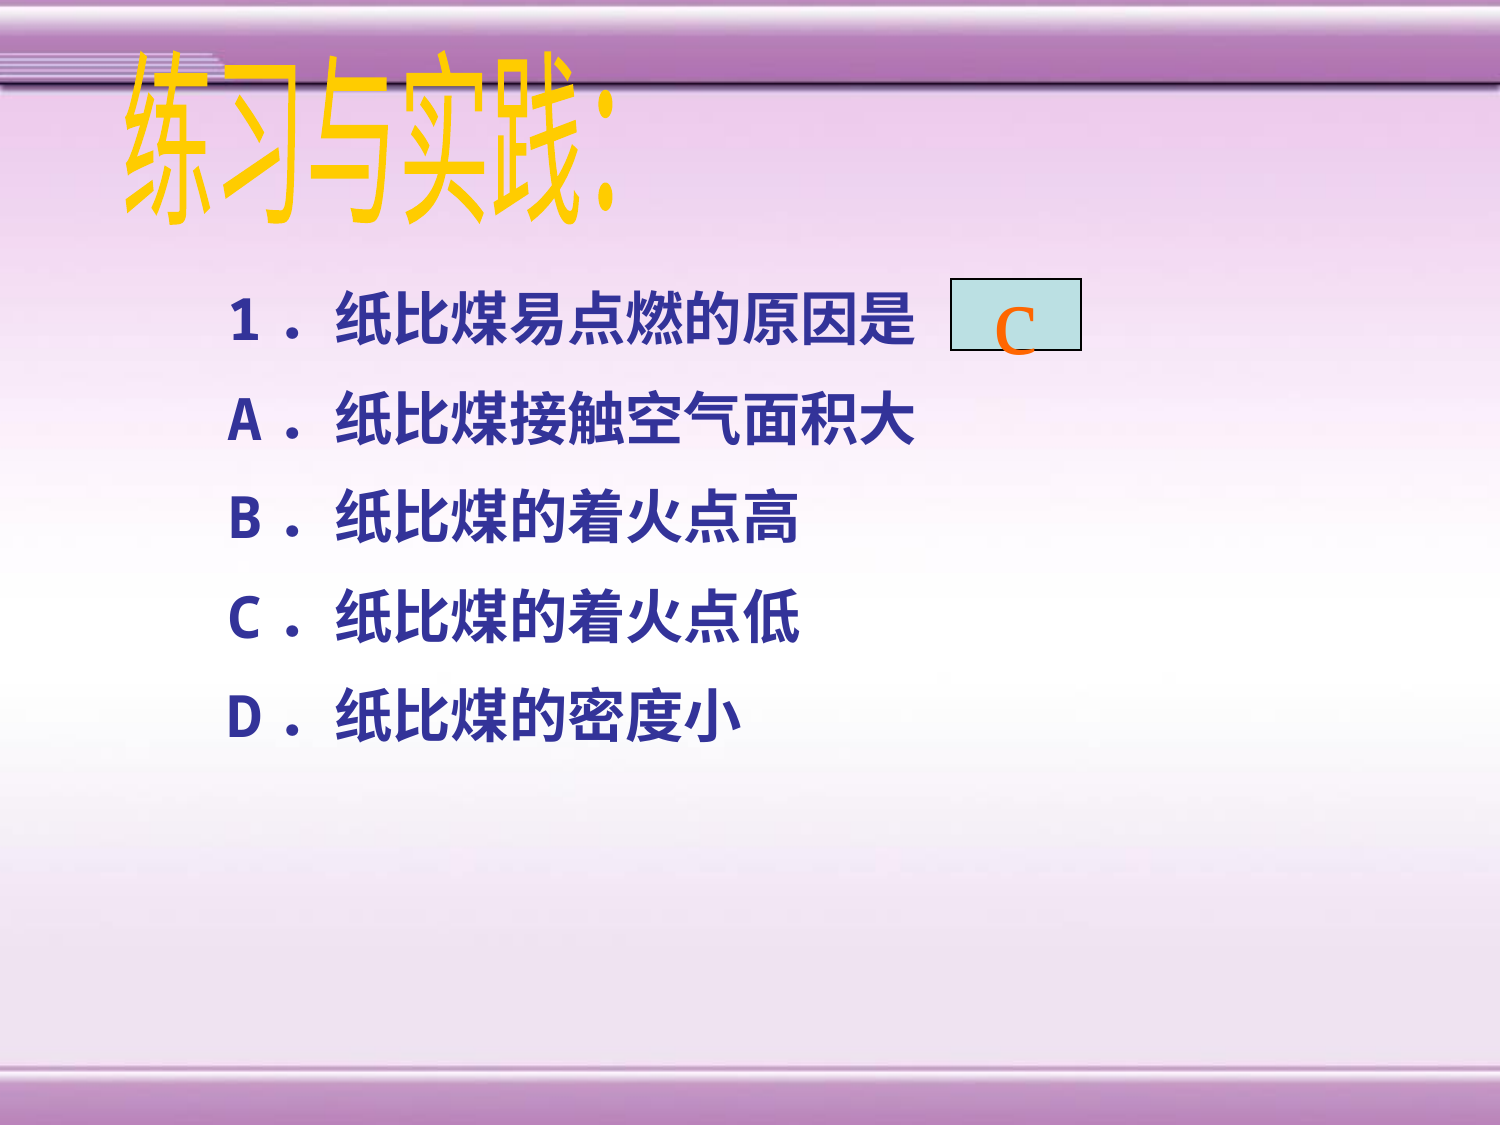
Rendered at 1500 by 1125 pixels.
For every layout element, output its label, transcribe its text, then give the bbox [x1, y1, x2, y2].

slide_number [75, 1024, 425, 1103]
picture [0, 0, 1500, 1125]
slide_number [1074, 1024, 1425, 1103]
text_box 1．纸比煤易点燃的原因是（ ） A．纸比煤接触空气面积大 B．纸比煤的着火点高 C．纸比煤的着火点低 D．纸比煤的密度小 [212, 275, 1200, 757]
text_box c [950, 278, 1081, 350]
